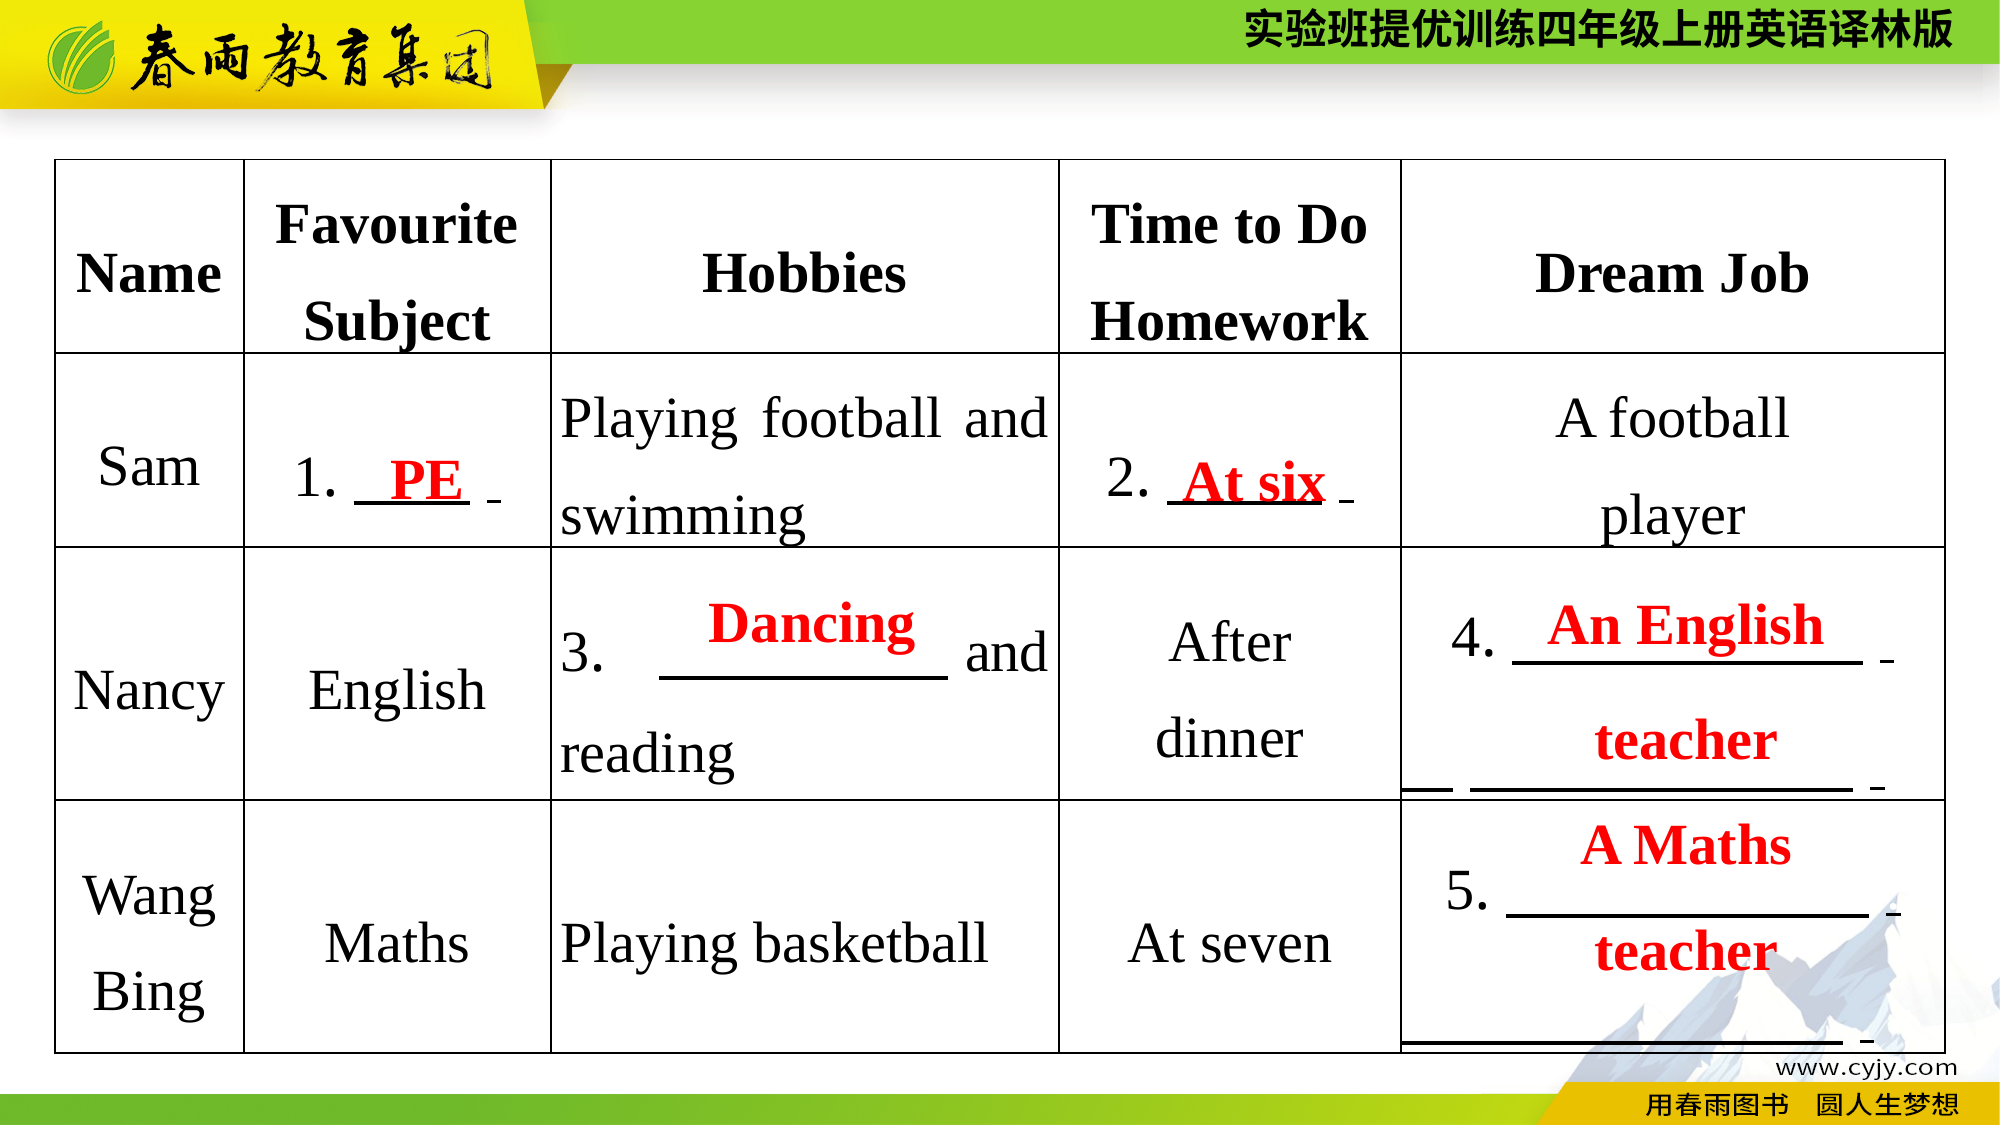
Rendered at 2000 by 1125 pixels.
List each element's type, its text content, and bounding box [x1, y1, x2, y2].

picture [0, 0, 2000, 1125]
table_cell Sam [56, 354, 243, 546]
table_cell 1. . [245, 354, 550, 546]
table_cell 3. and reading [552, 548, 1058, 799]
table_header Time to Do Homework [1060, 160, 1400, 352]
table_cell 5. . . [1402, 801, 1944, 1052]
text_box teacher [1579, 694, 1794, 779]
table_cell 2. . [1060, 354, 1400, 546]
table_cell Maths [245, 801, 550, 1052]
table_header Name [56, 160, 243, 352]
text_box PE [375, 434, 480, 519]
text_box teacher [1579, 904, 1794, 990]
table_cell Playing basketball [552, 801, 1058, 1052]
table_cell At seven [1060, 801, 1400, 1052]
text_box A Maths [1565, 798, 1808, 884]
table_cell After dinner [1060, 548, 1400, 799]
text_box An English [1533, 578, 1841, 664]
table_cell 4. . . [1402, 548, 1944, 799]
table_header Favourite Subject [245, 160, 550, 352]
text_box At six [1167, 435, 1342, 521]
table_cell Wang Bing [56, 801, 243, 1052]
table_cell Nancy [56, 548, 243, 799]
text_box Dancing [694, 577, 932, 662]
table_cell Playing football and swimming [552, 354, 1058, 546]
table_cell English [245, 548, 550, 799]
table_header Dream Job [1402, 160, 1944, 352]
table_header Hobbies [552, 160, 1058, 352]
table_cell A football player [1402, 354, 1944, 546]
